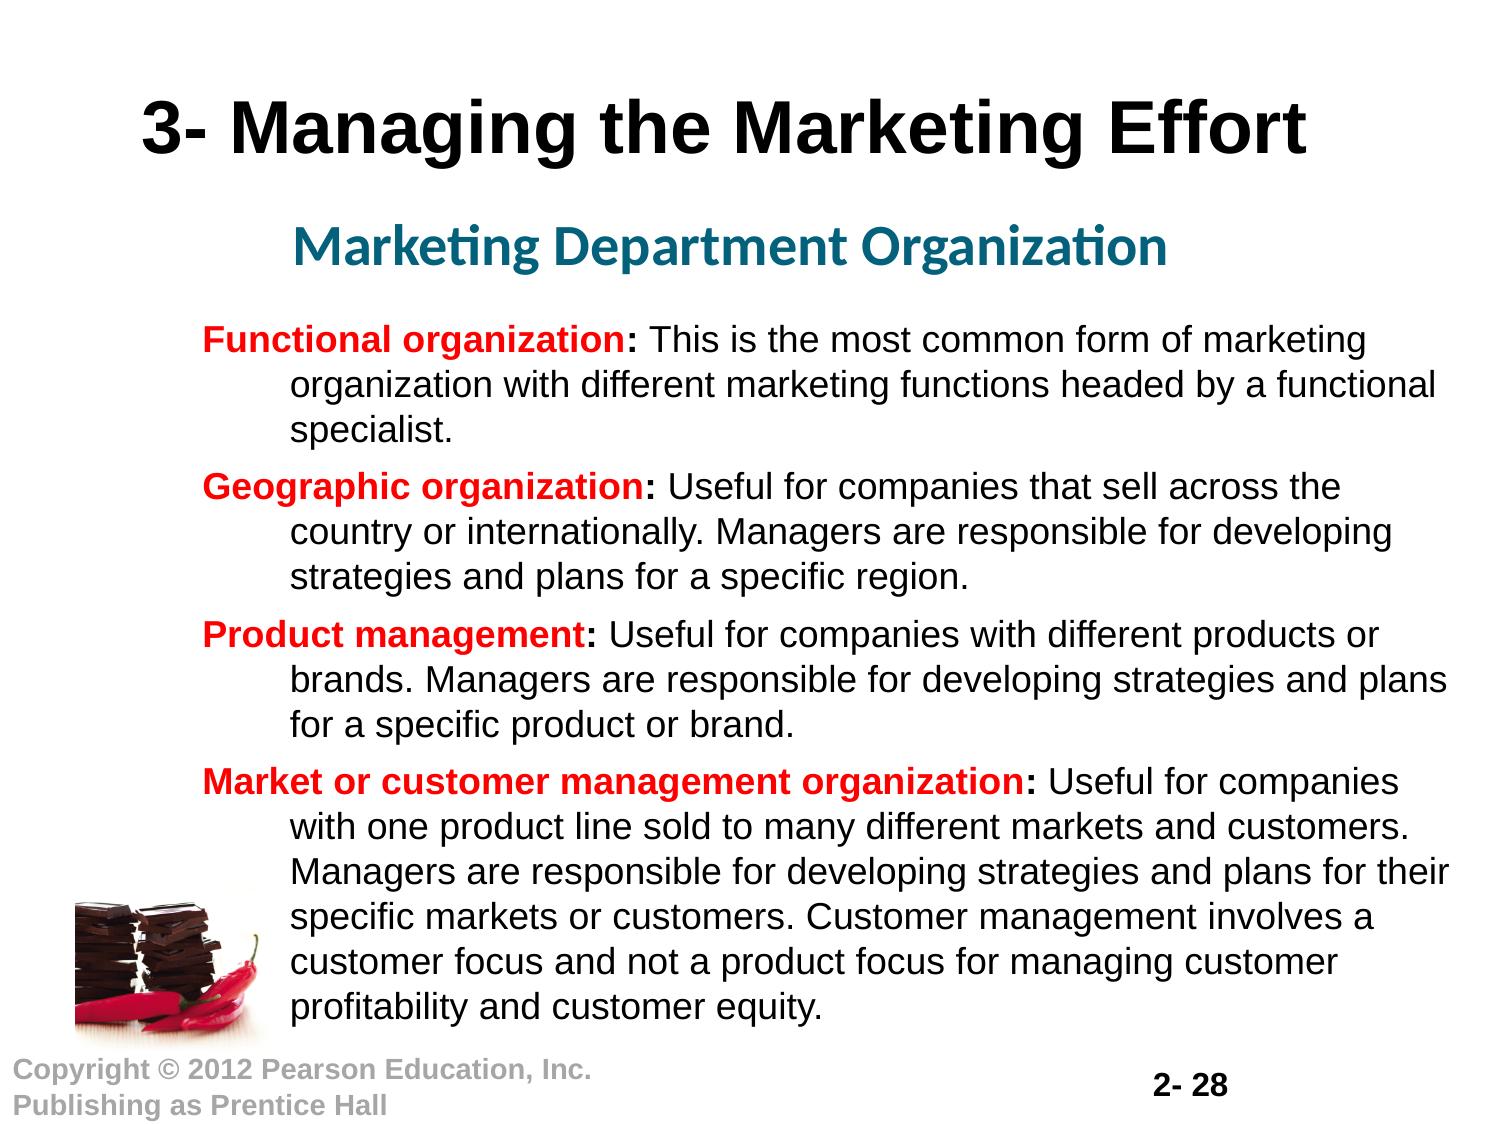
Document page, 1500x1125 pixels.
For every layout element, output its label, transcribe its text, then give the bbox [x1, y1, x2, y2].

text_box 3- Managing the Marketing Effort [87, 37, 1363, 225]
text_box Functional organization: This is the most common form of marketing organization with different marketing functions headed by a functional specialist. Geographic organization: Useful for companies that sell across the country or internationally. Managers are responsible for developing strategies and plans for a specific region. Product management: Useful for companies with different products or brands. Managers are responsible for developing strategies and plans for a specific product or brand. Market or customer management organization: Useful for companies with one product line sold to many different markets and customers. Managers are responsible for developing strategies and plans for their specific markets or customers. Customer management involves a customer focus and not a product focus for managing customer profitability and customer equity. [187, 307, 1475, 1080]
list Marketing Department Organization [149, 225, 1326, 263]
picture [75, 887, 187, 1054]
